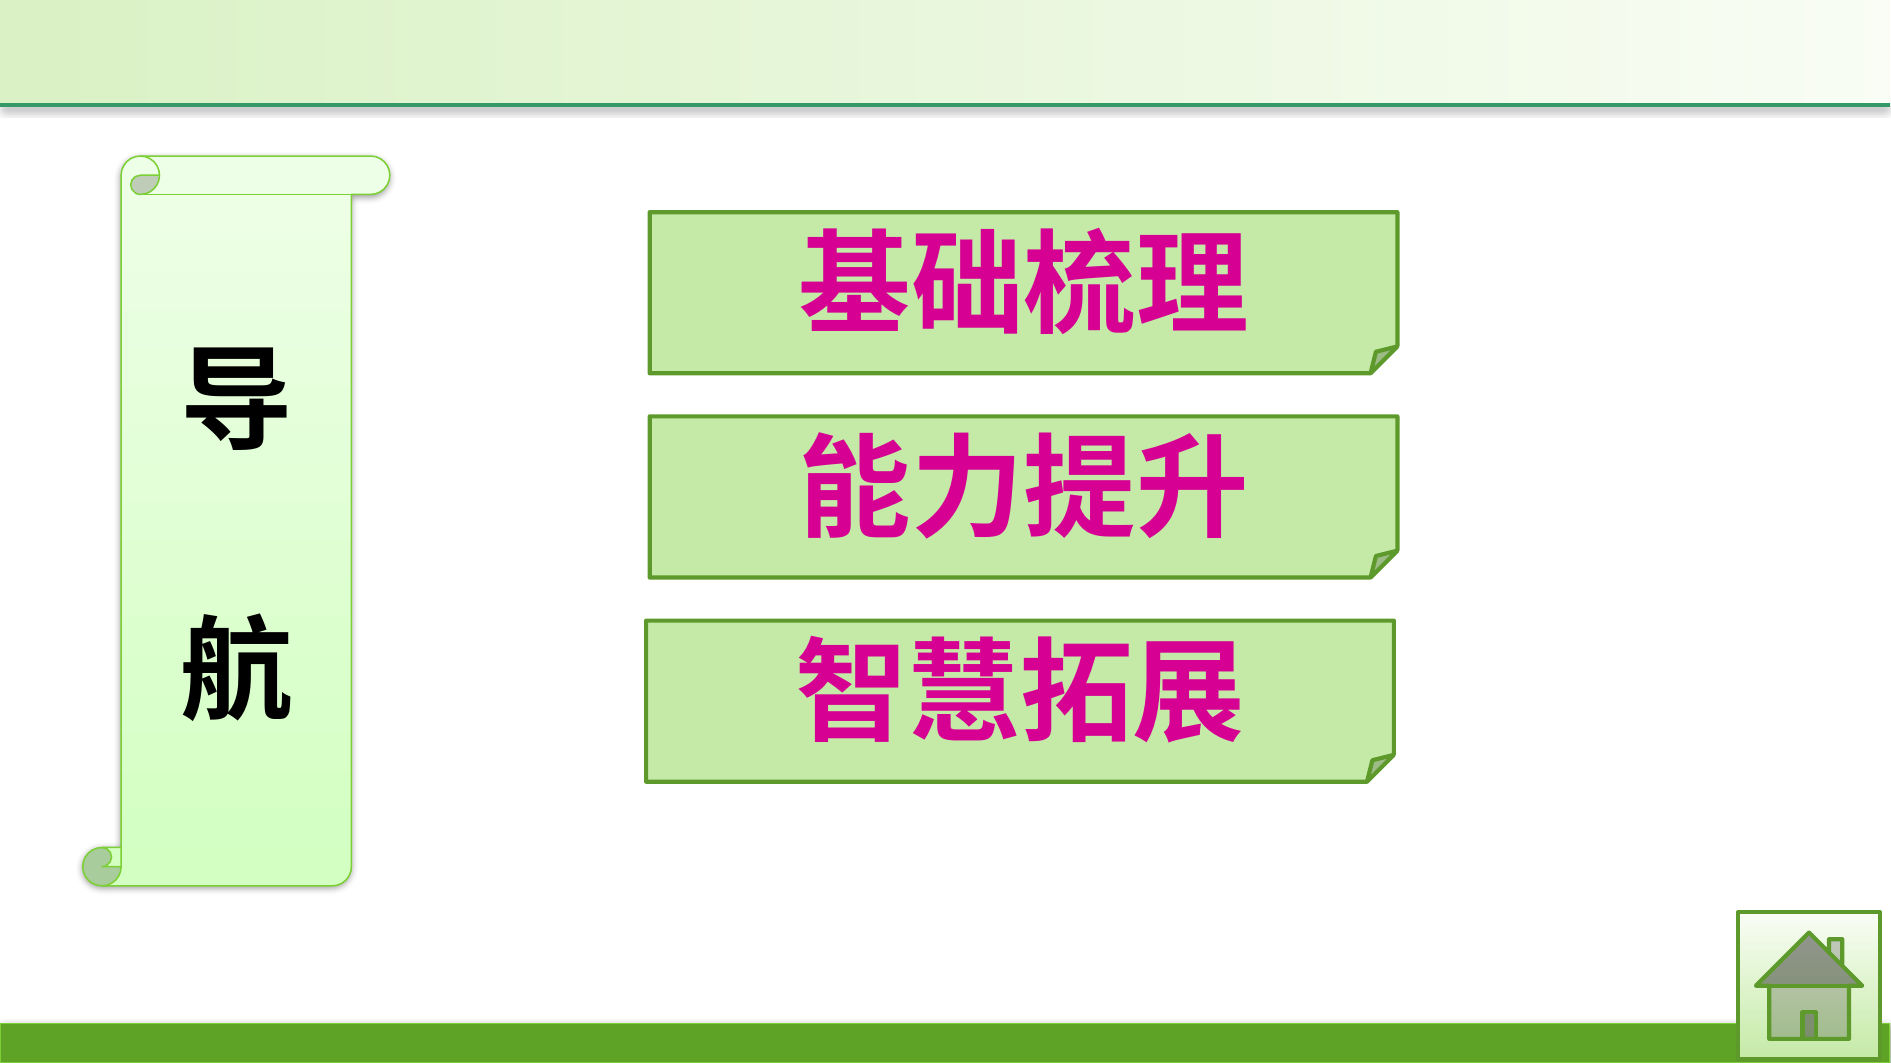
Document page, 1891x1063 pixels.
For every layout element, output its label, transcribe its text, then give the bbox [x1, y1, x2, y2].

text_box [612, 610, 1482, 793]
text_box [612, 200, 1482, 383]
text_box [612, 405, 1482, 588]
text_box 导 航 [81, 155, 391, 887]
